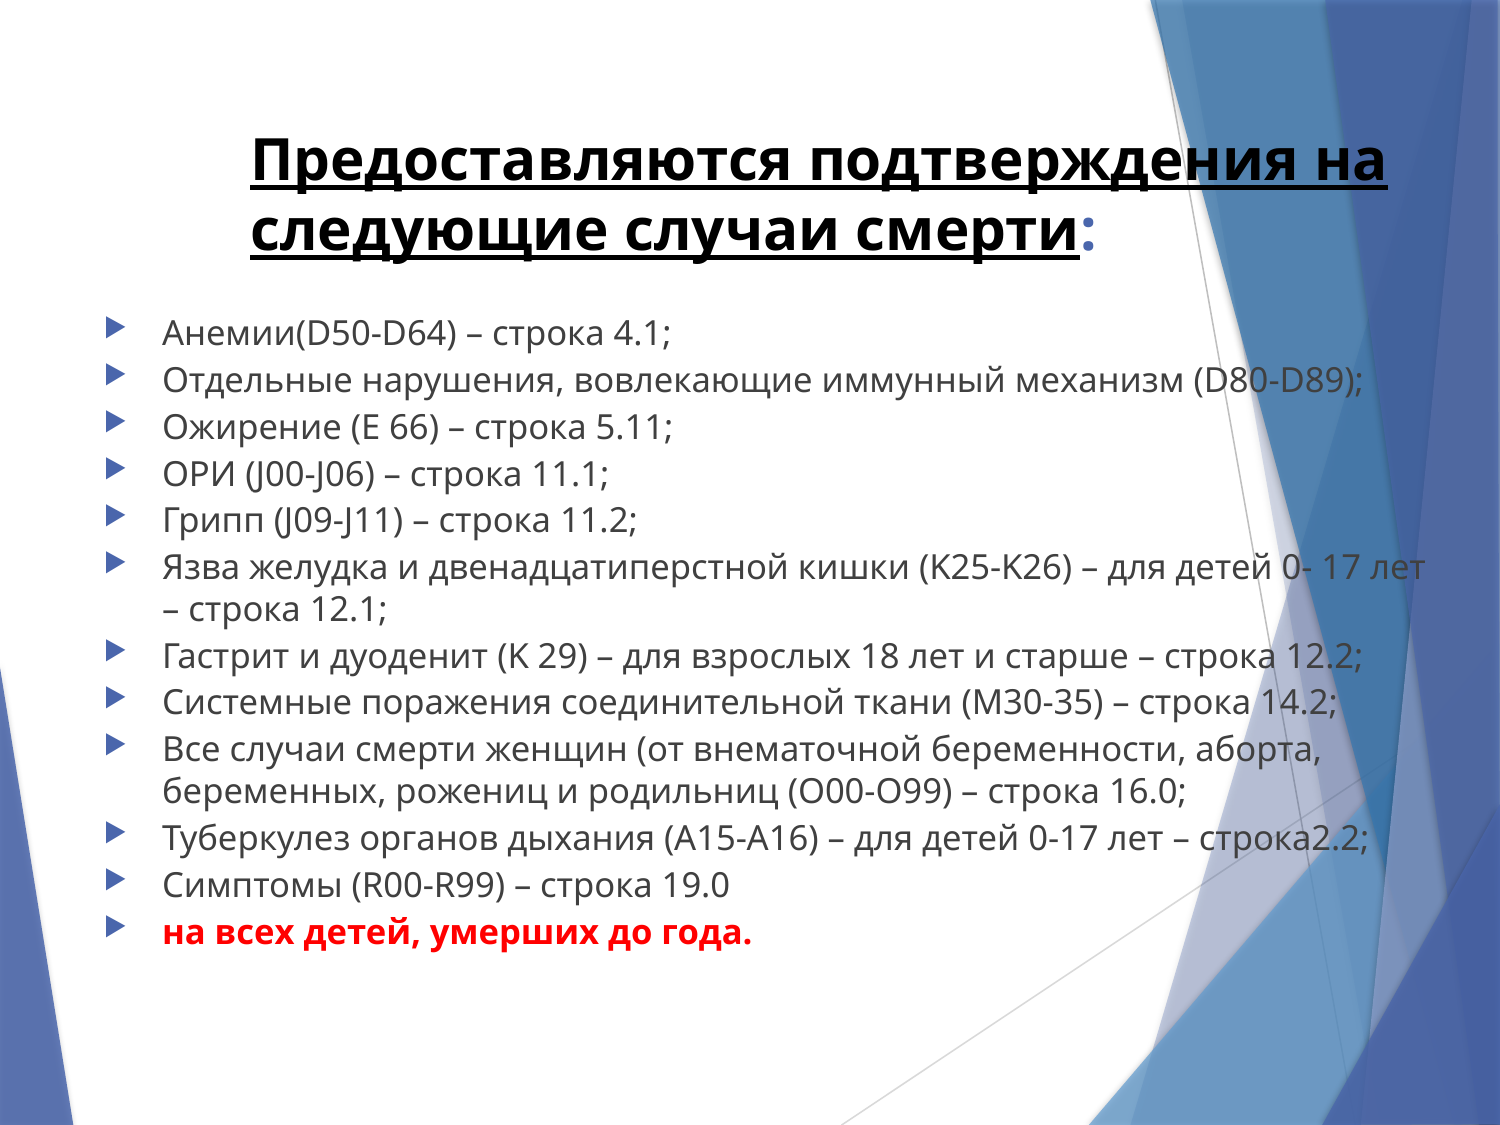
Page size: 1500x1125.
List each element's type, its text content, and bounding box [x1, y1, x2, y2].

title Предоставляются подтверждения на следующие случаи смерти: [235, 45, 1466, 161]
list Анемии(D50-D64) – строка 4.1; Отдельные нарушения, вовлекающие иммунный механизм (D80-D89); Ожирение (E 66) – строка 5.11; ОРИ (J00-J06) – строка 11.1; Грипп (J09-J11) – строка 11.2; Язва желудка и двенадцатиперстной кишки (K25-K26) – для детей 0- 17 лет – строка 12.1; Гастрит и дуоденит (K 29) – для взрослых 18 лет и старше – строка 12.2; Системные поражения соединительной ткани (M30-35) – строка 14.2; Все случаи смерти женщин (от внематочной беременности, аборта, беременных, рожениц и родильниц (O00-O99) – строка 16.0; Туберкулез органов дыхания (А15-А16) – для детей 0-17 лет – строка2.2; Симптомы (R00-R99) – строка 19.0 на всех детей, умерших до года. [88, 267, 1466, 1118]
